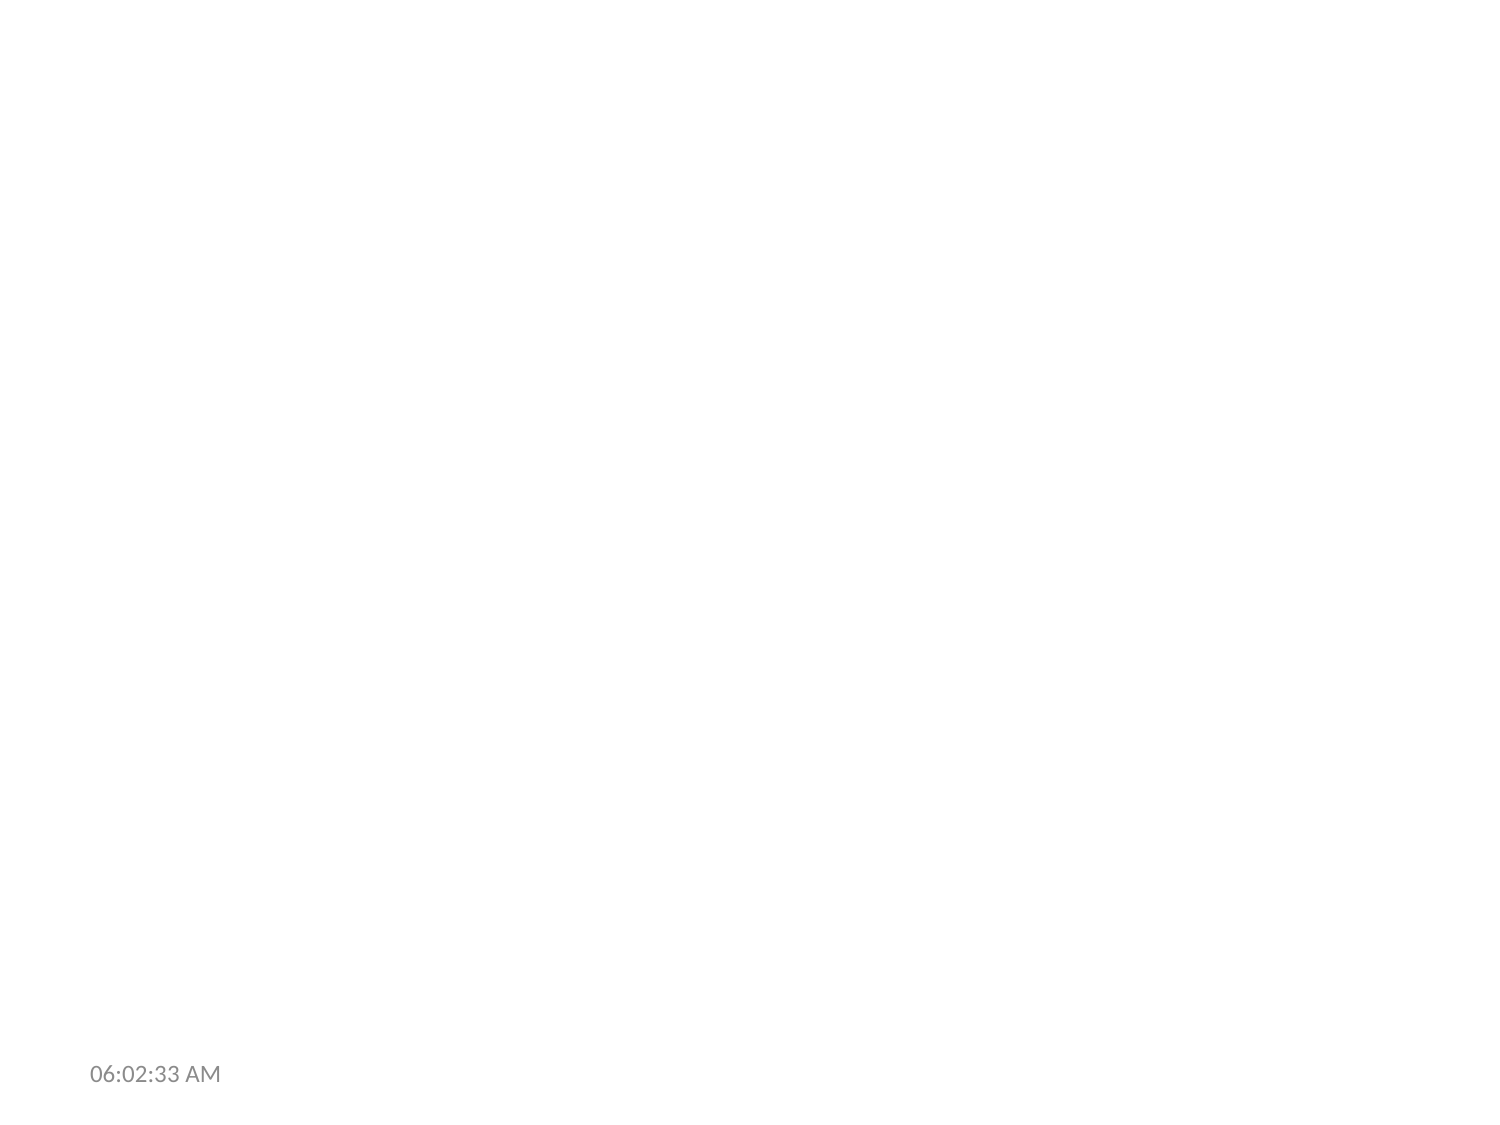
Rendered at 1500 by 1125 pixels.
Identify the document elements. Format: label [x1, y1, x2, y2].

slide_number [75, 1042, 425, 1103]
